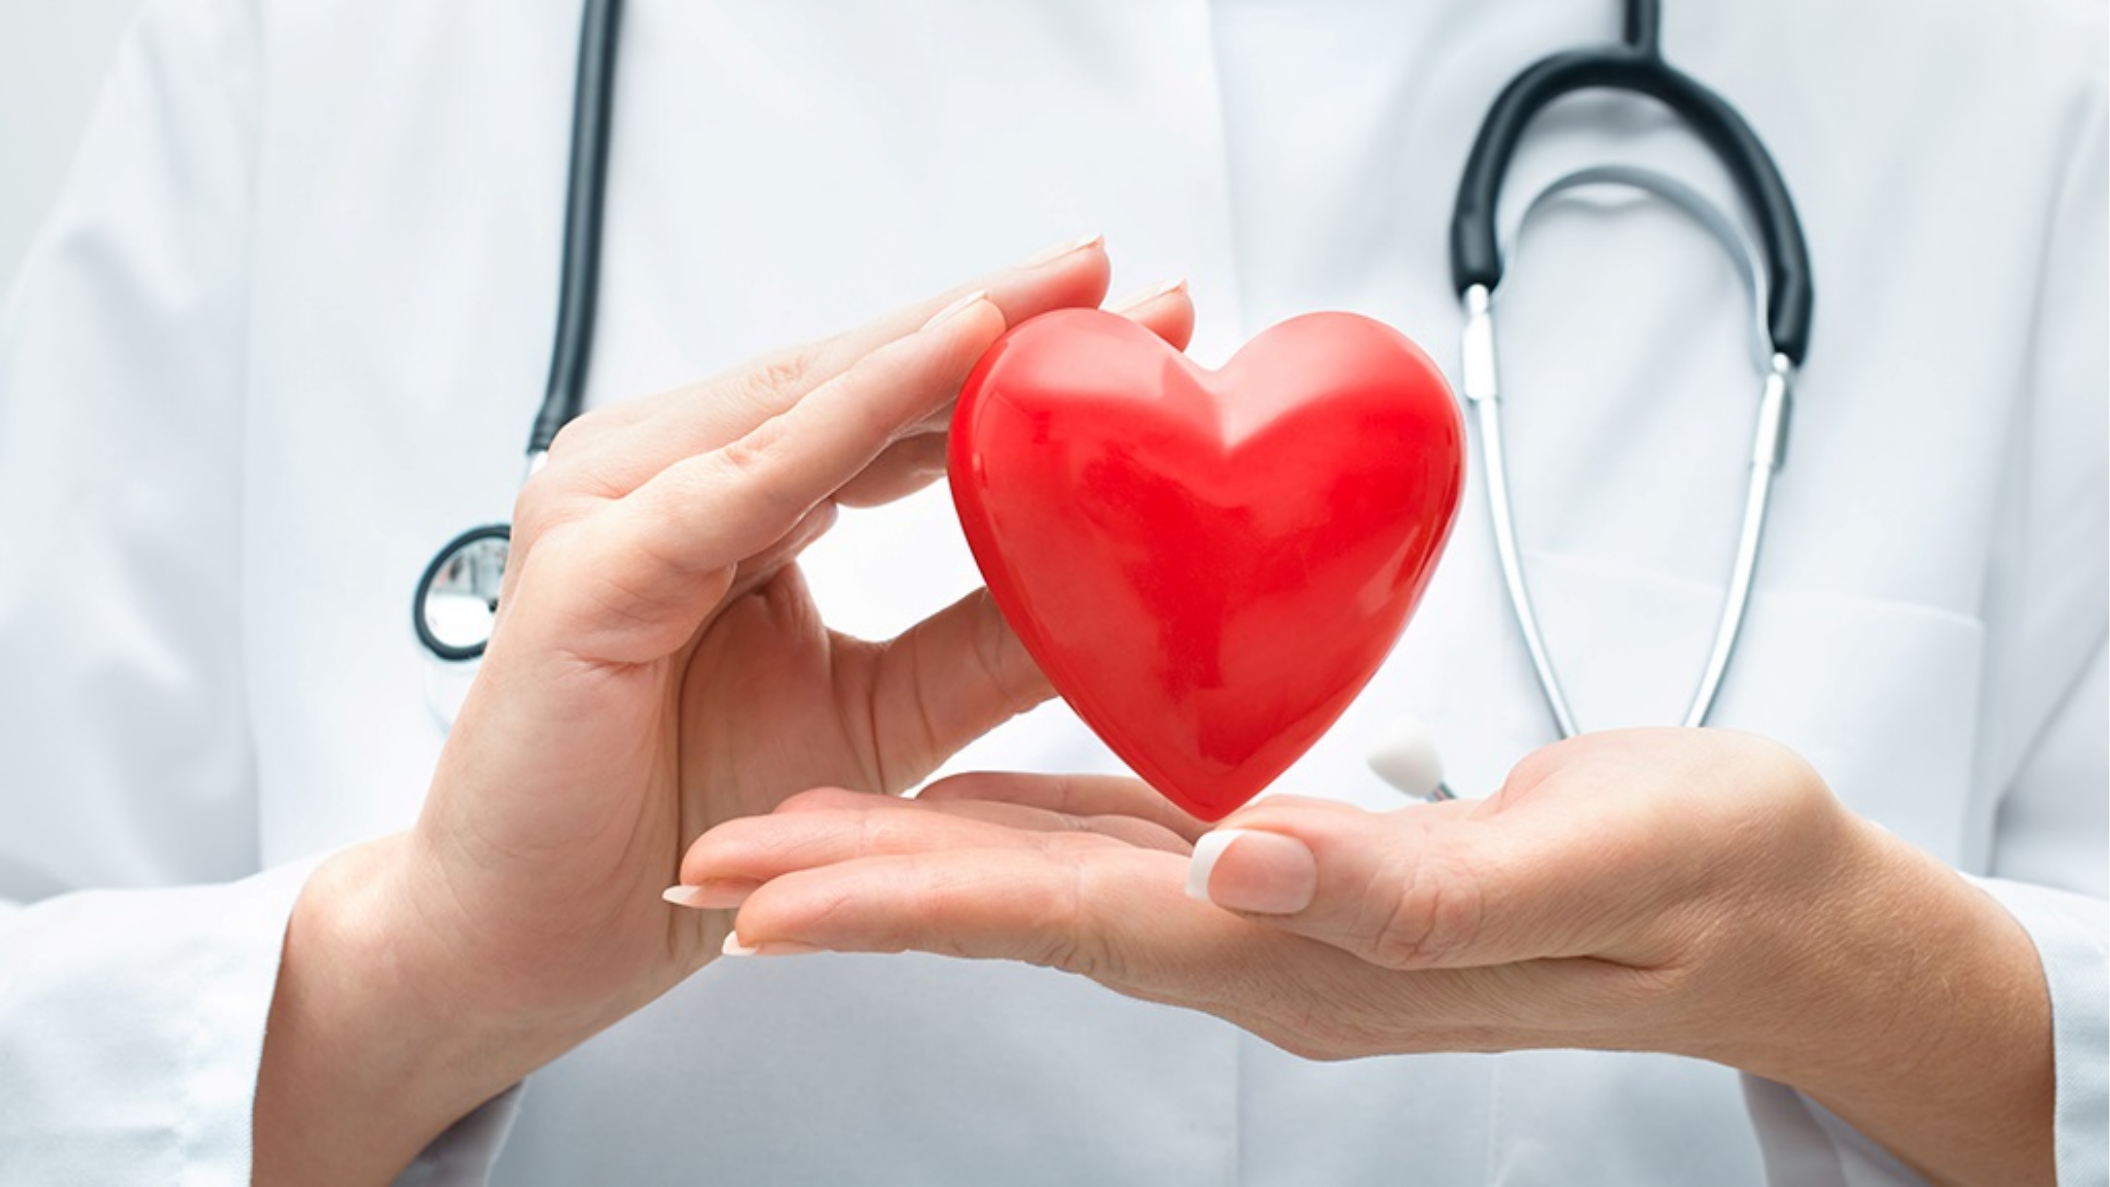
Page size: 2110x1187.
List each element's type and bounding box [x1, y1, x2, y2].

text_box [0, 0, 2110, 1187]
